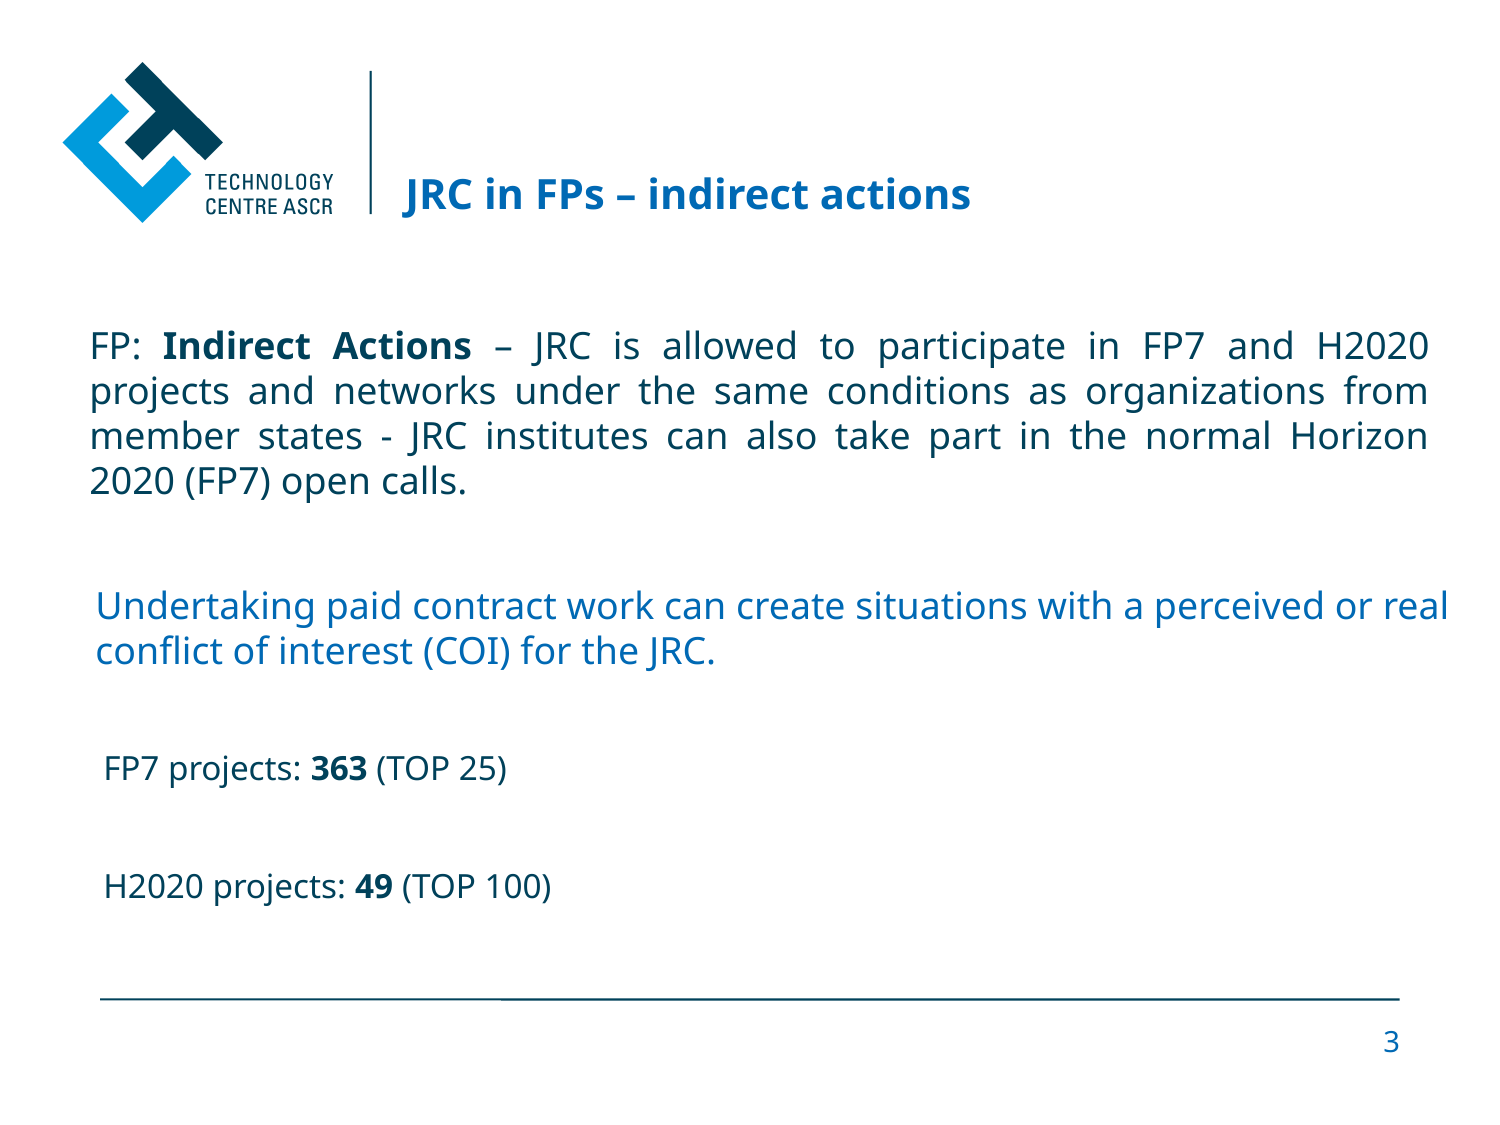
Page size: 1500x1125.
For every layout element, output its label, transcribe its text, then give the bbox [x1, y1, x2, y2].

text_box FP7 projects: 363 (TOP 25) [88, 739, 632, 795]
slide_number 3 [1049, 1022, 1401, 1102]
title JRC in FPs – indirect actions [390, 59, 1385, 226]
picture [0, 0, 396, 246]
text_box Undertaking paid contract work can create situations with a perceived or real conflict of interest (COI) for the JRC. [80, 574, 1477, 679]
text_box H2020 projects: 49 (TOP 100) [88, 857, 893, 913]
text_box FP: Indirect Actions – JRC is allowed to participate in FP7 and H2020 projects and networks under the same conditions as organizations from member states - JRC institutes can also take part in the normal Horizon 2020 (FP7) open calls. [74, 314, 1445, 510]
